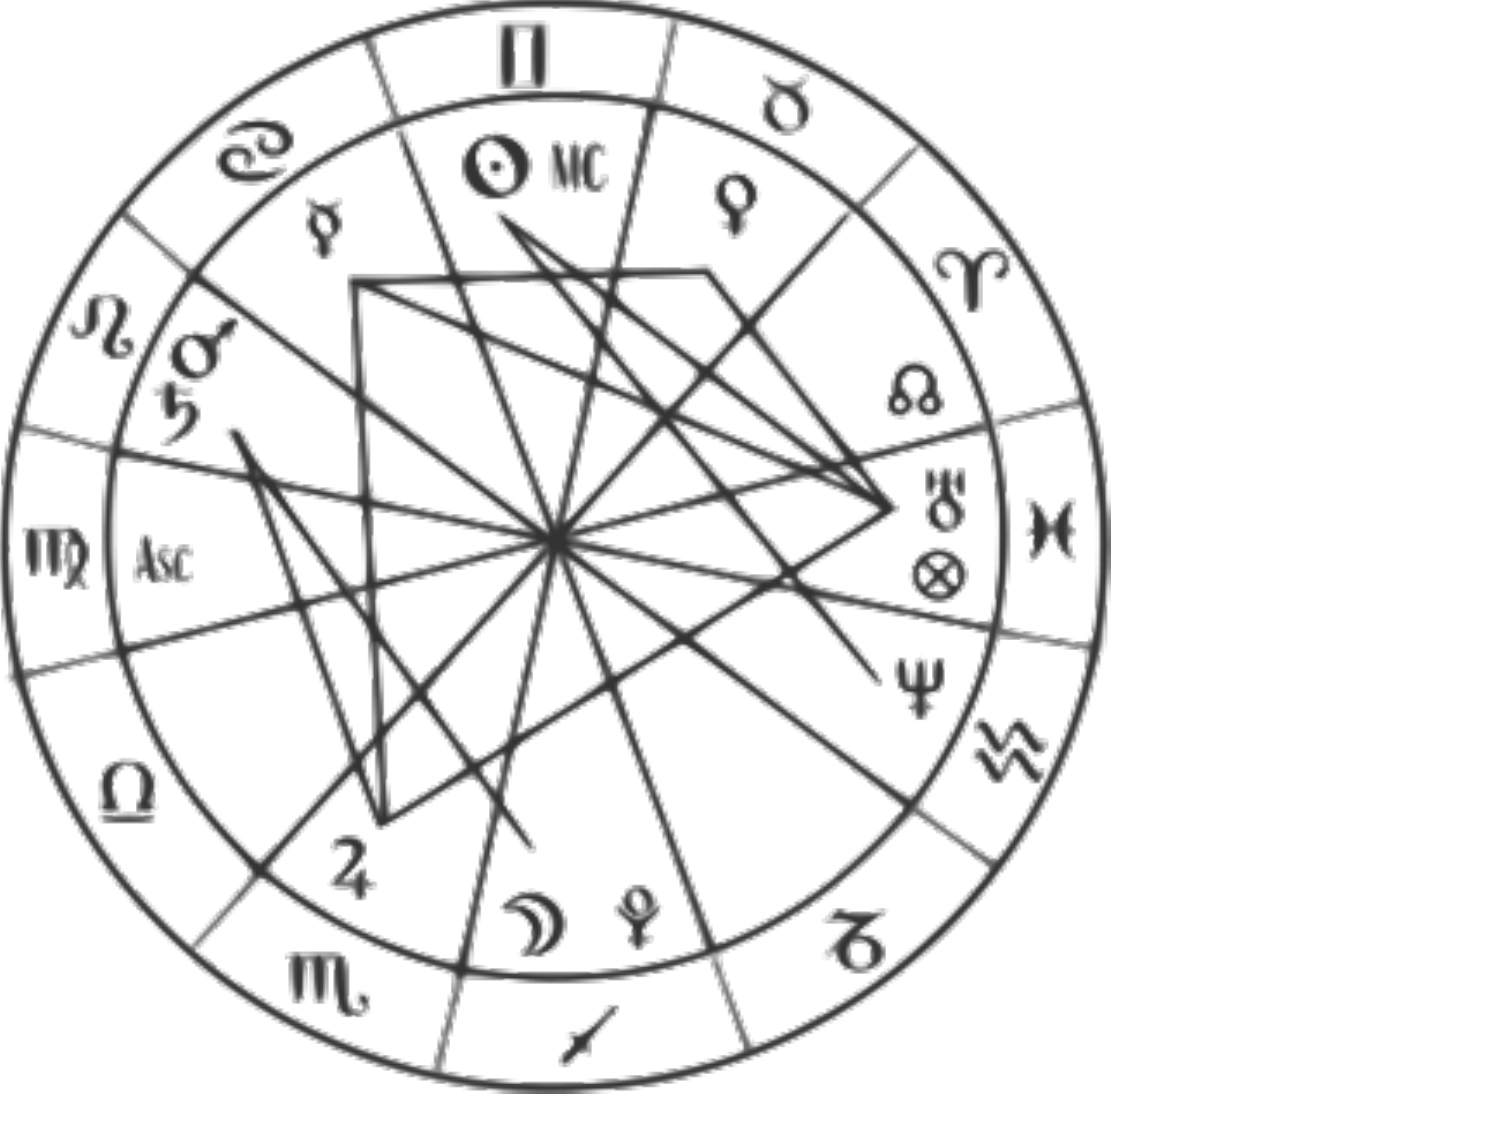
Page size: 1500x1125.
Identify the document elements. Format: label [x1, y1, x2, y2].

picture [0, 0, 1111, 1095]
